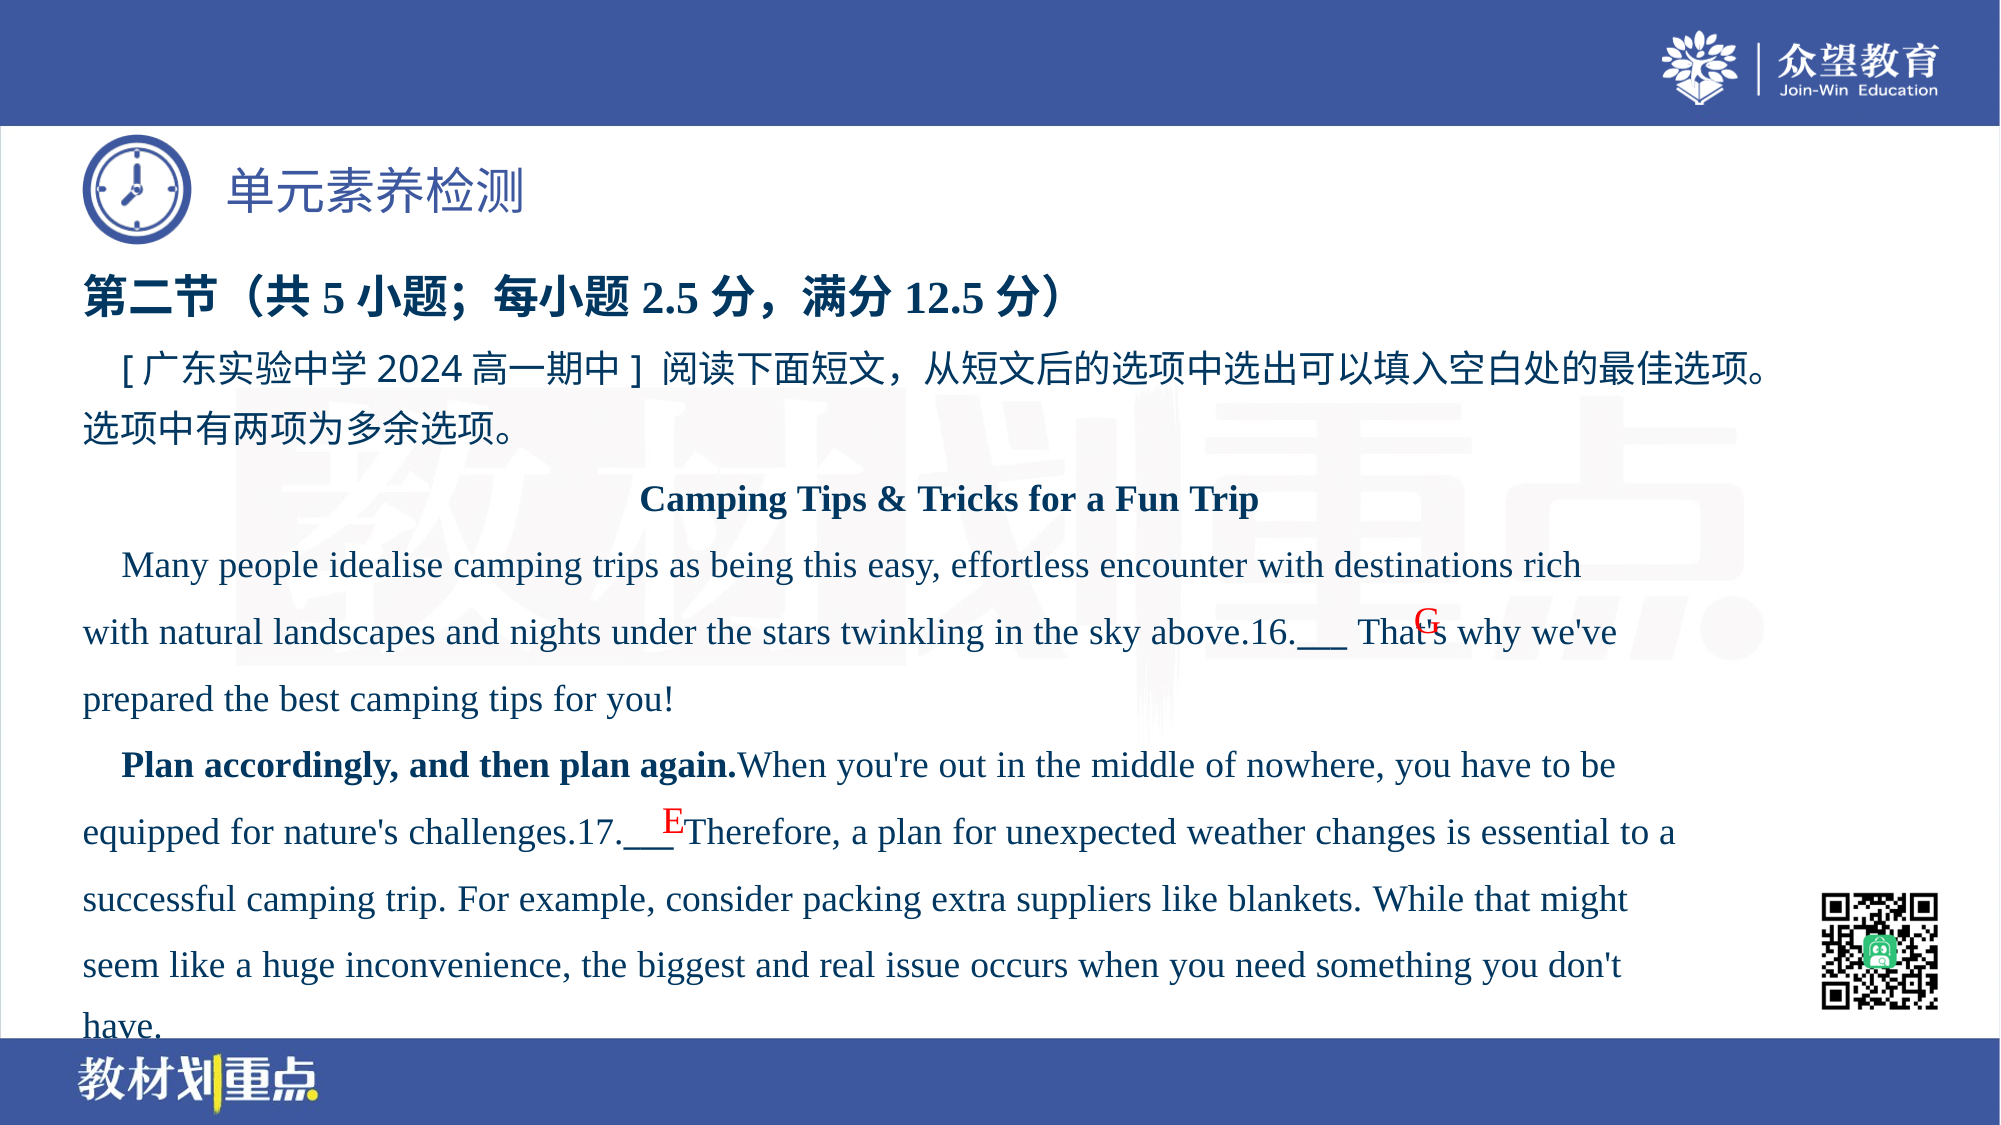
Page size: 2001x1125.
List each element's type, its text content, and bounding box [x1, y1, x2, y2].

text_box 第二节（共5小题；每小题2.5分，满分12.5分） [82, 247, 1817, 319]
text_box G [1400, 580, 1455, 636]
text_box [广东实验中学2024高一期中] 阅读下面短文，从短文后的选项中选出可以填入空白处的最佳选项。 选项中有两项为多余选项。 [82, 323, 1817, 445]
text_box E [648, 780, 699, 836]
text_box Camping Tips & Tricks for a Fun Trip Many people idealise camping trips as being this easy, effortless encounter with destinations rich with natural landscapes and nights under the stars twinkling in the sky above.16.___ That's why we've prepared the best camping tips for you! Plan accordingly, and then plan again.When you're out in the middle of nowhere, you have to be equipped for nature's challenges.17.___ Therefore, a plan for unexpected weather changes is essential to a successful camping trip. For example, consider packing extra suppliers like blankets. While that might seem like a huge inconvenience, the biggest and real issue occurs when you need something you don't have. [82, 451, 1817, 1041]
picture [0, 0, 2000, 1125]
